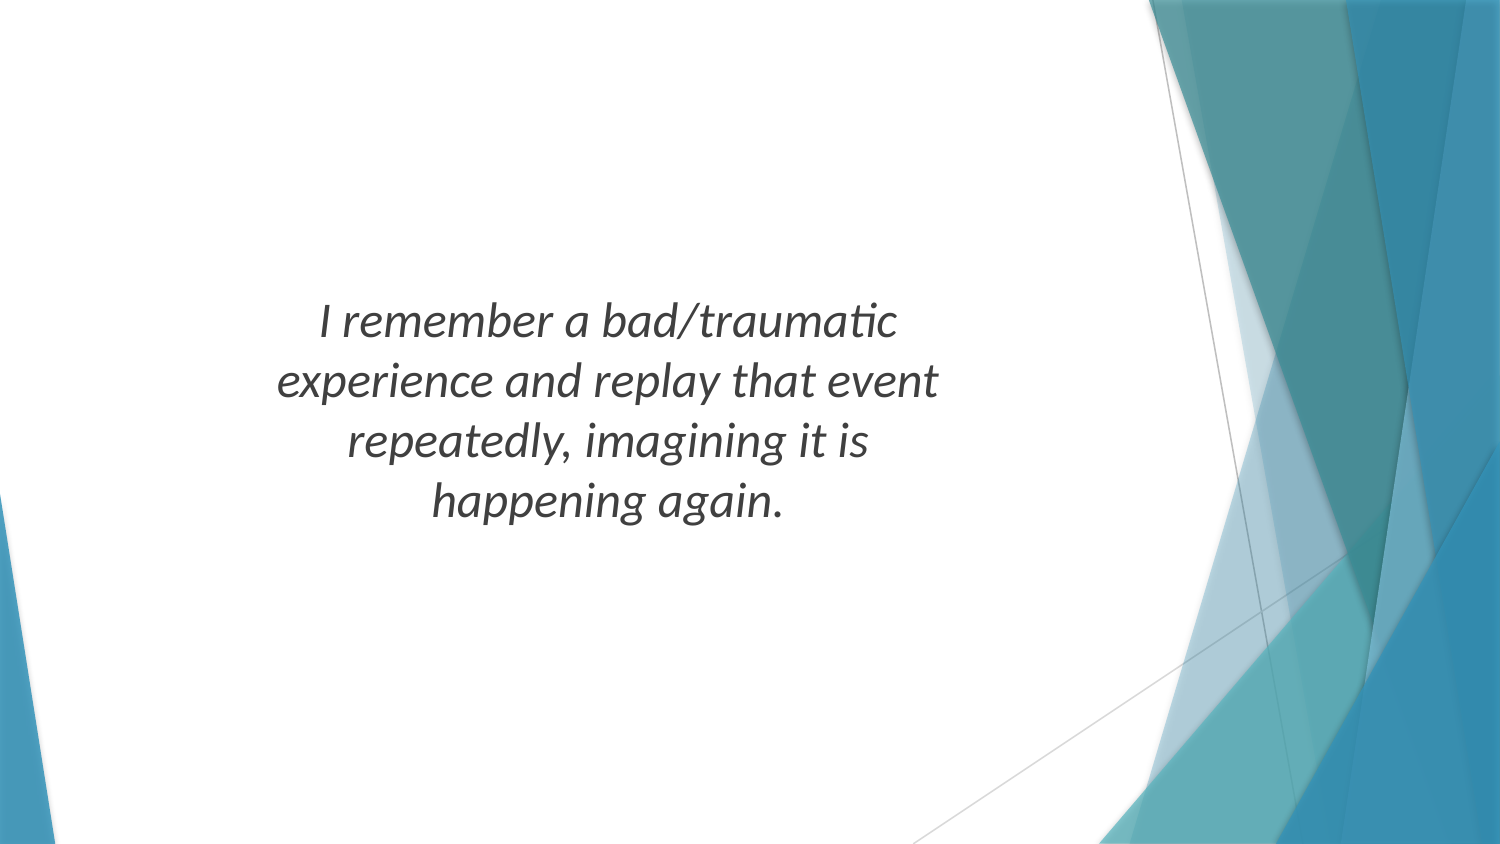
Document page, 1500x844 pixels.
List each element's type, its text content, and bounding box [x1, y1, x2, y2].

list I remember a bad/traumatic experience and replay that event repeatedly, imagining it is happening again. [253, 280, 963, 540]
